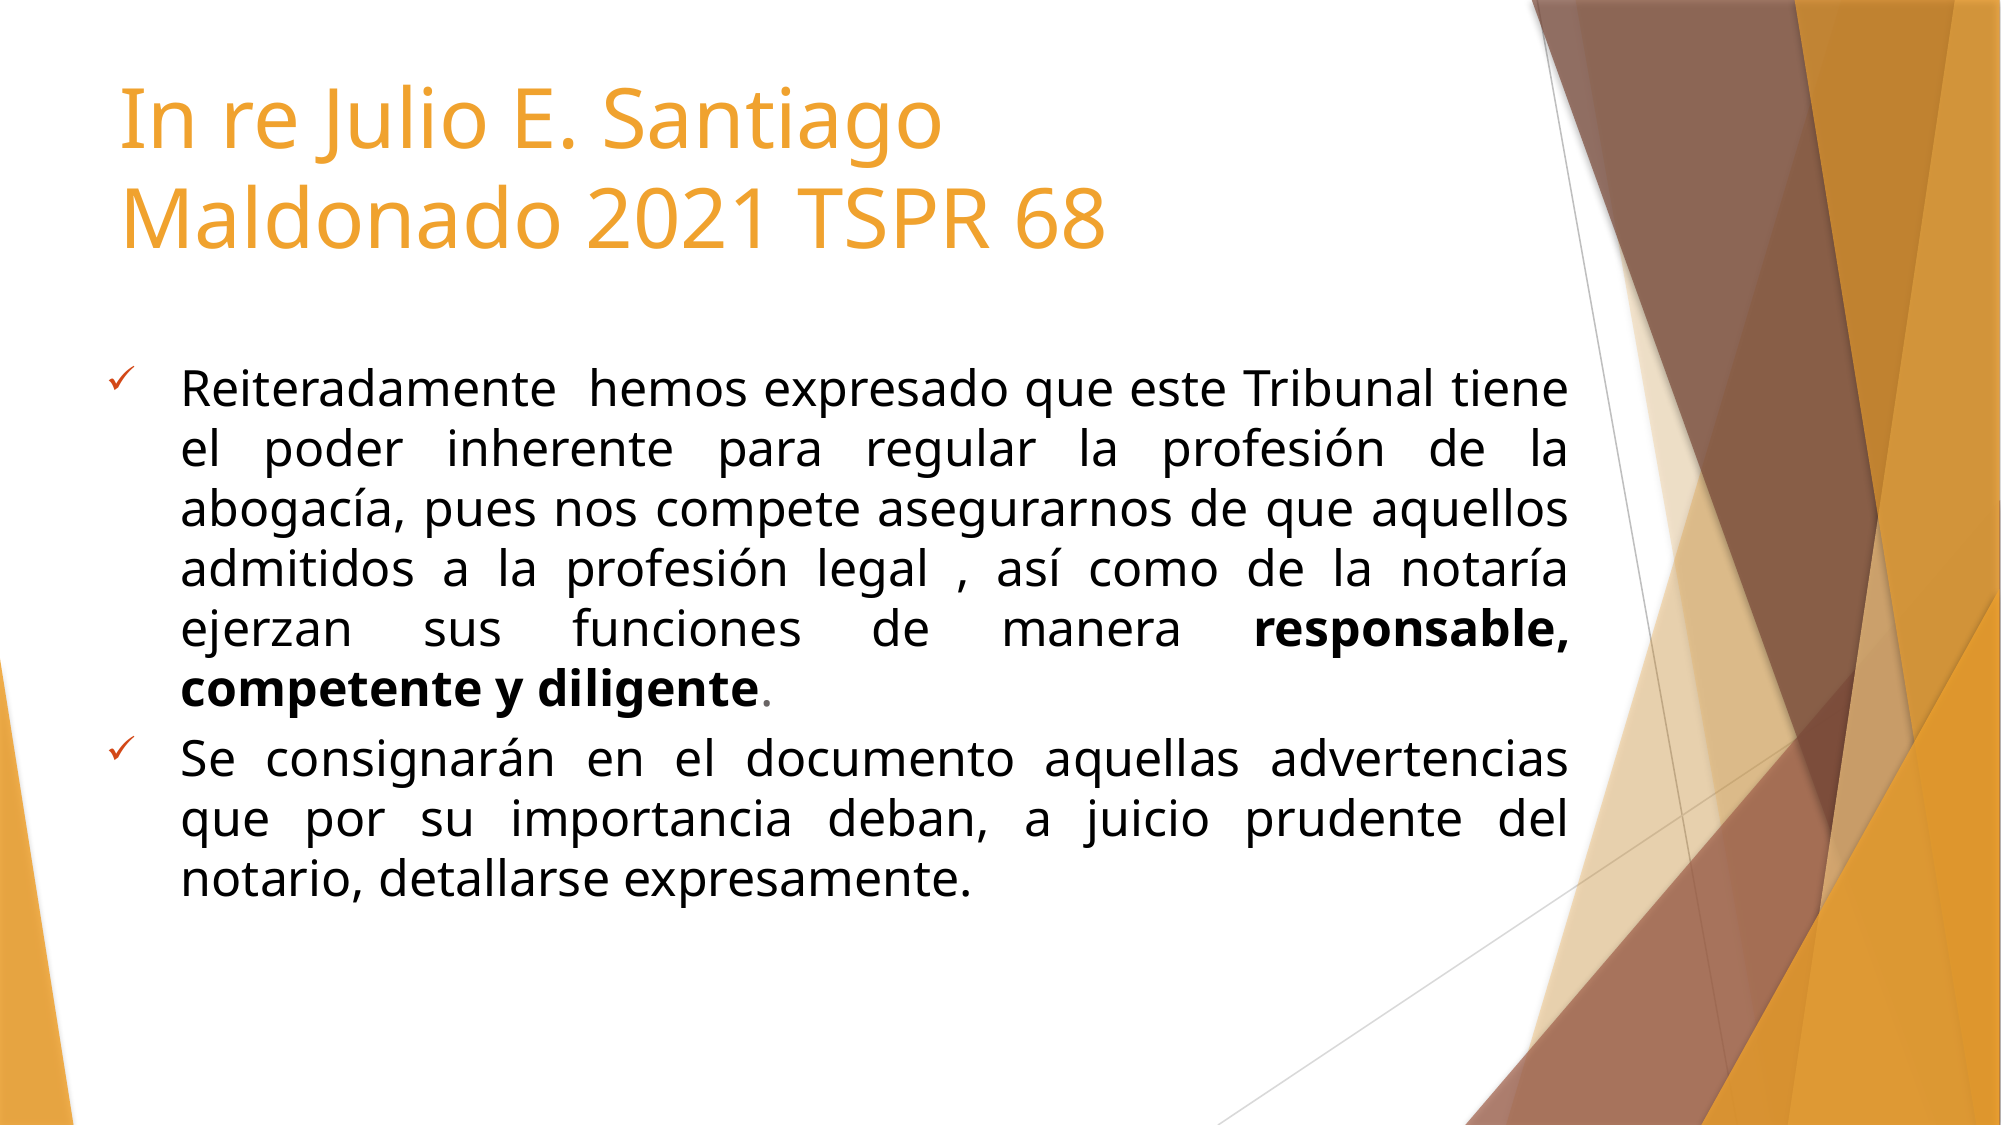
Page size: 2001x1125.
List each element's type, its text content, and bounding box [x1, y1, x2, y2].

text_box In re Julio E. Santiago Maldonado 2021 TSPR 68 [104, 57, 1426, 273]
text_box Reiteradamente hemos expresado que este Tribunal tiene el poder inherente para regular la profesión de la abogacía, pues nos compete asegurarnos de que aquellos admitidos a la profesión legal , así como de la notaría ejerzan sus funciones de manera responsable, competente y diligente. Se consignarán en el documento aquellas advertencias que por su importancia deban, a juicio prudente del notario, detallarse expresamente. [79, 349, 1586, 915]
